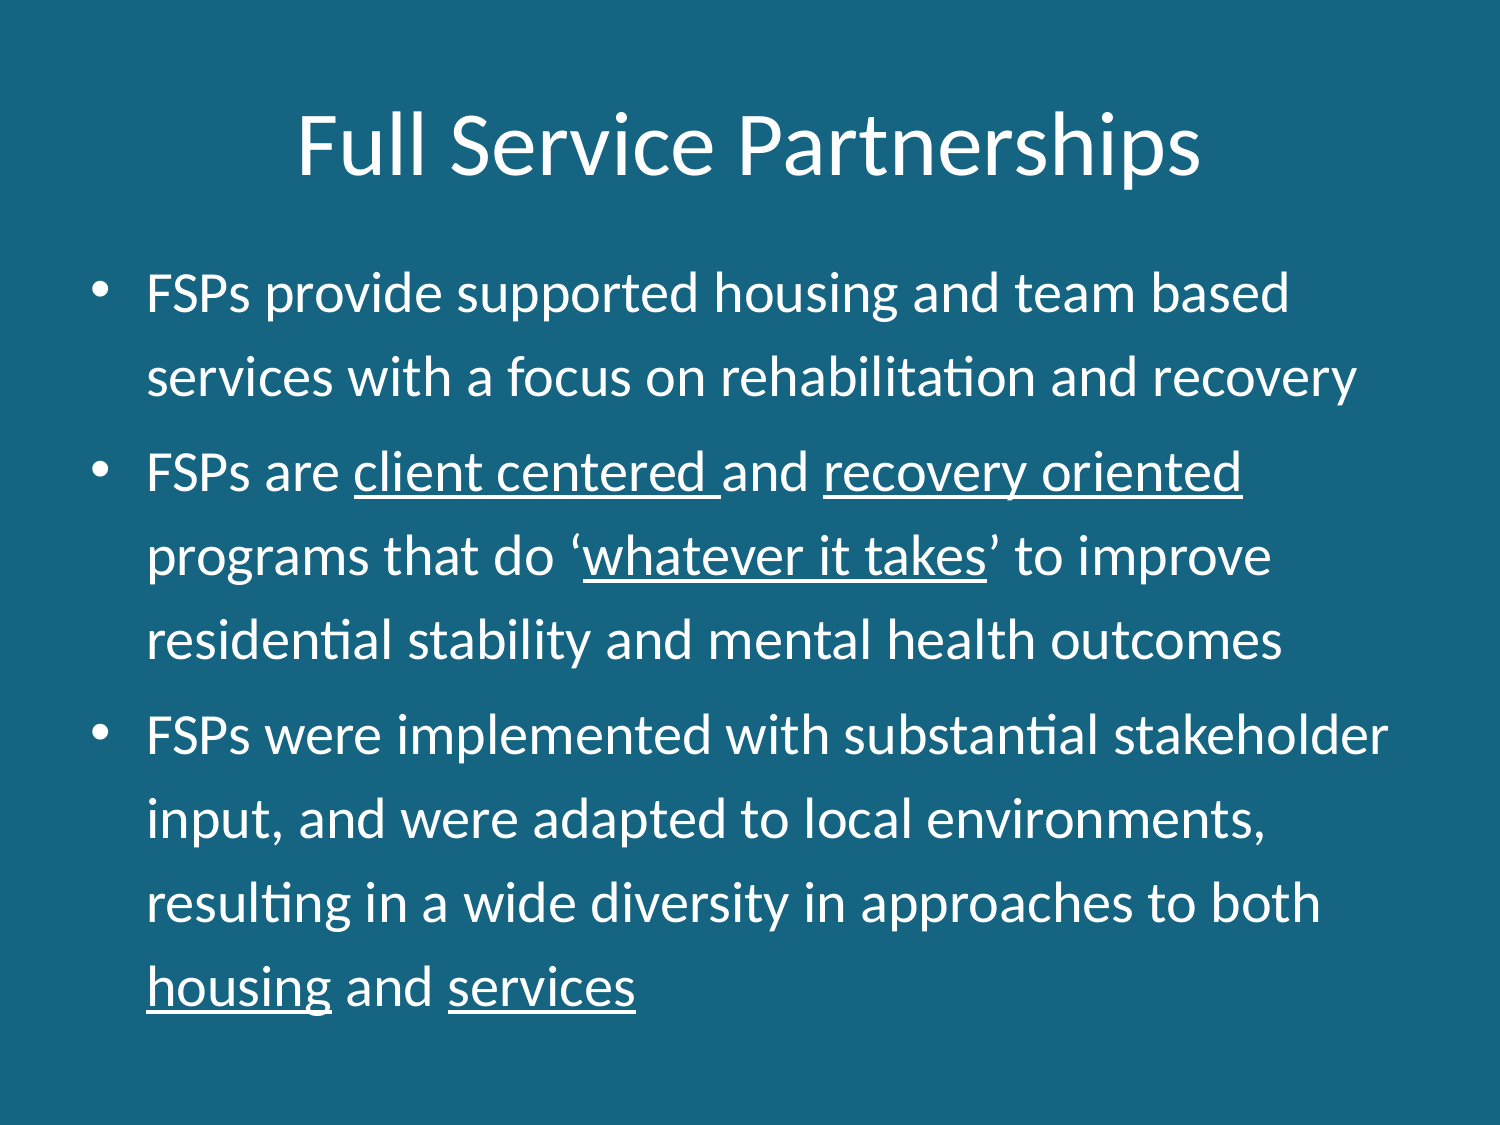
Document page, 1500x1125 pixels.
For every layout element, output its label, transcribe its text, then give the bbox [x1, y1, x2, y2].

list FSPs provide supported housing and team based services with a focus on rehabilitation and recovery FSPs are client centered and recovery oriented programs that do ‘whatever it takes’ to improve residential stability and mental health outcomes FSPs were implemented with substantial stakeholder input, and were adapted to local environments, resulting in a wide diversity in approaches to both housing and services [75, 232, 1425, 1042]
title Full Service Partnerships [75, 45, 1425, 232]
